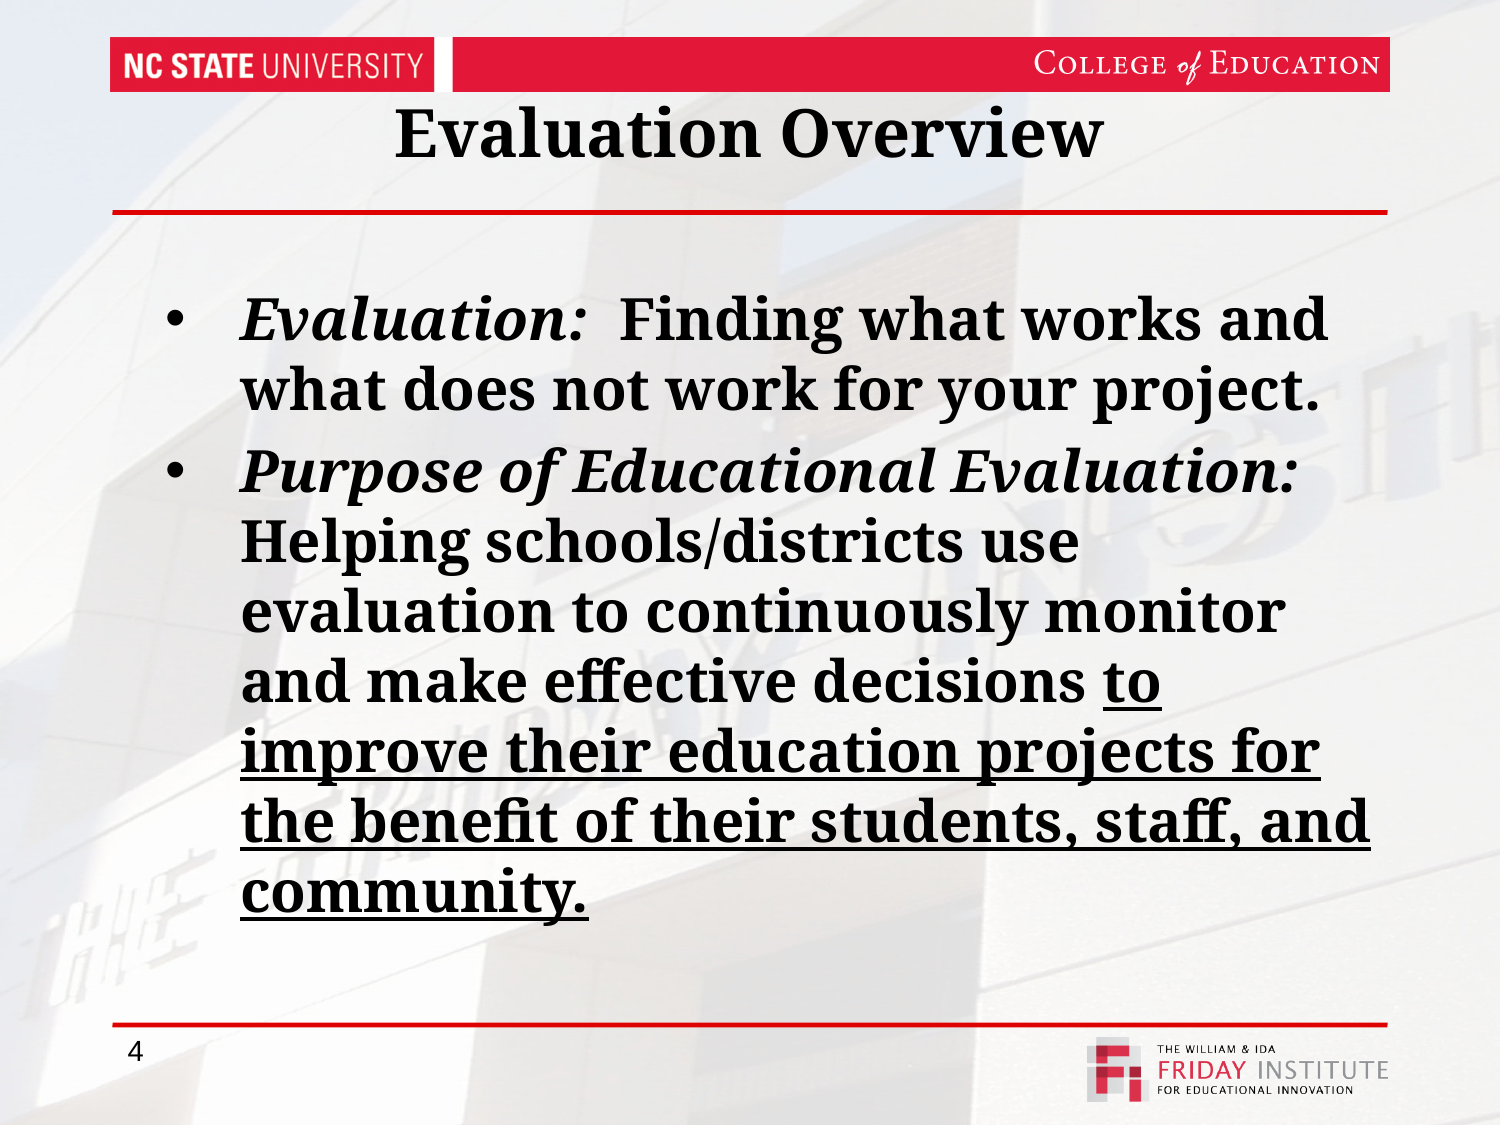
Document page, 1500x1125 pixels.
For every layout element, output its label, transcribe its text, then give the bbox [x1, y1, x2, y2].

title Evaluation Overview [112, 37, 1388, 225]
list Evaluation: Finding what works and what does not work for your project. Purpose of Educational Evaluation: Helping schools/districts use evaluation to continuously monitor and make effective decisions to improve their education projects for the benefit of their students, staff, and community. [149, 274, 1426, 1031]
picture [1087, 1037, 1388, 1102]
slide_number 4 [112, 1024, 326, 1101]
